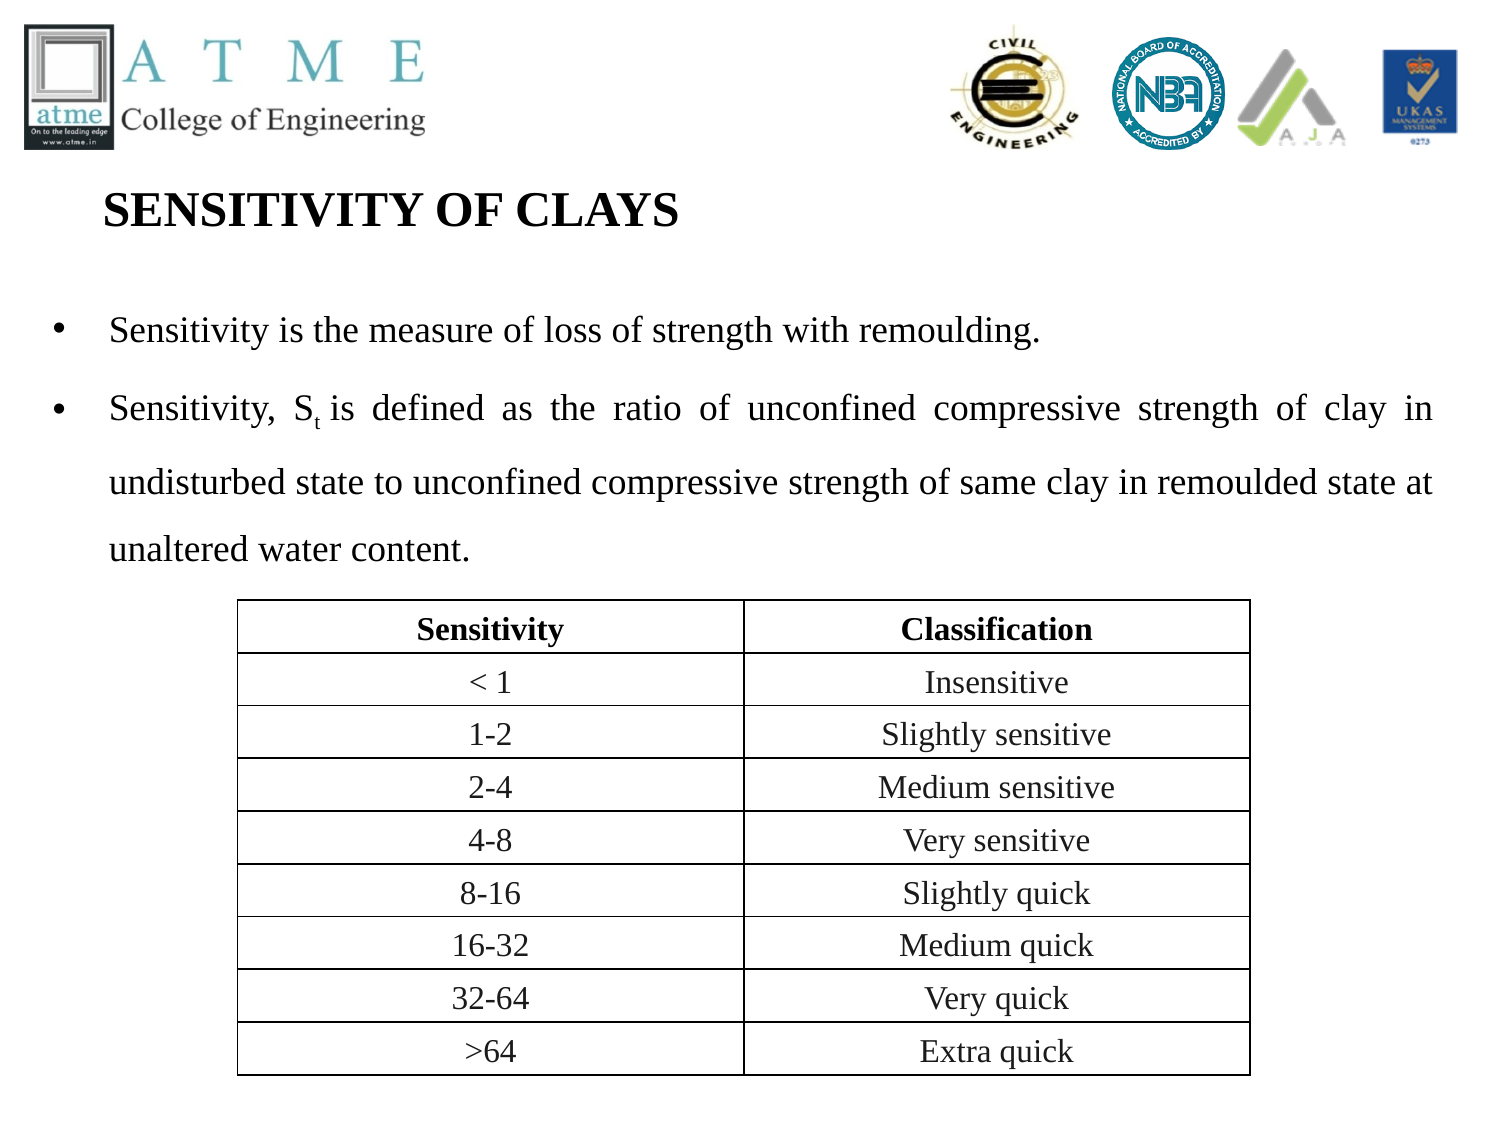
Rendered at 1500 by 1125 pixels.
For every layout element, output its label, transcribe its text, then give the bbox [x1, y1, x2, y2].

table_cell >64 [238, 1023, 743, 1074]
table_cell Medium quick [745, 917, 1249, 968]
table_cell Slightly sensitive [745, 706, 1249, 757]
table_cell Insensitive [745, 654, 1249, 705]
table_cell < 1 [238, 654, 743, 705]
picture [24, 24, 425, 150]
picture [950, 24, 1080, 150]
table_cell Extra quick [745, 1023, 1249, 1074]
table_cell Medium sensitive [745, 759, 1249, 810]
table_cell 4-8 [238, 812, 743, 863]
picture [1112, 37, 1213, 150]
table_cell 1-2 [238, 706, 743, 757]
table_header Classification [745, 601, 1249, 652]
table_cell Slightly quick [745, 865, 1249, 916]
table_cell 2-4 [238, 759, 743, 810]
table_header Sensitivity [238, 601, 743, 652]
picture [1184, 109, 1225, 150]
picture [1237, 49, 1458, 146]
picture [1179, 37, 1225, 79]
table_cell 8-16 [238, 865, 743, 916]
table_cell 16-32 [238, 917, 743, 968]
table_cell Very quick [745, 970, 1249, 1021]
table_cell 32-64 [238, 970, 743, 1021]
table_cell Very sensitive [745, 812, 1249, 863]
list Sensitivity is the measure of loss of strength with remoulding. Sensitivity, St is defined as the ratio of unconfined compressive strength of clay in undisturbed state to unconfined compressive strength of same clay in remoulded state at unaltered water content. [37, 275, 1450, 1088]
picture [1209, 103, 1218, 120]
title SENSITIVITY OF CLAYS [87, 162, 1438, 250]
